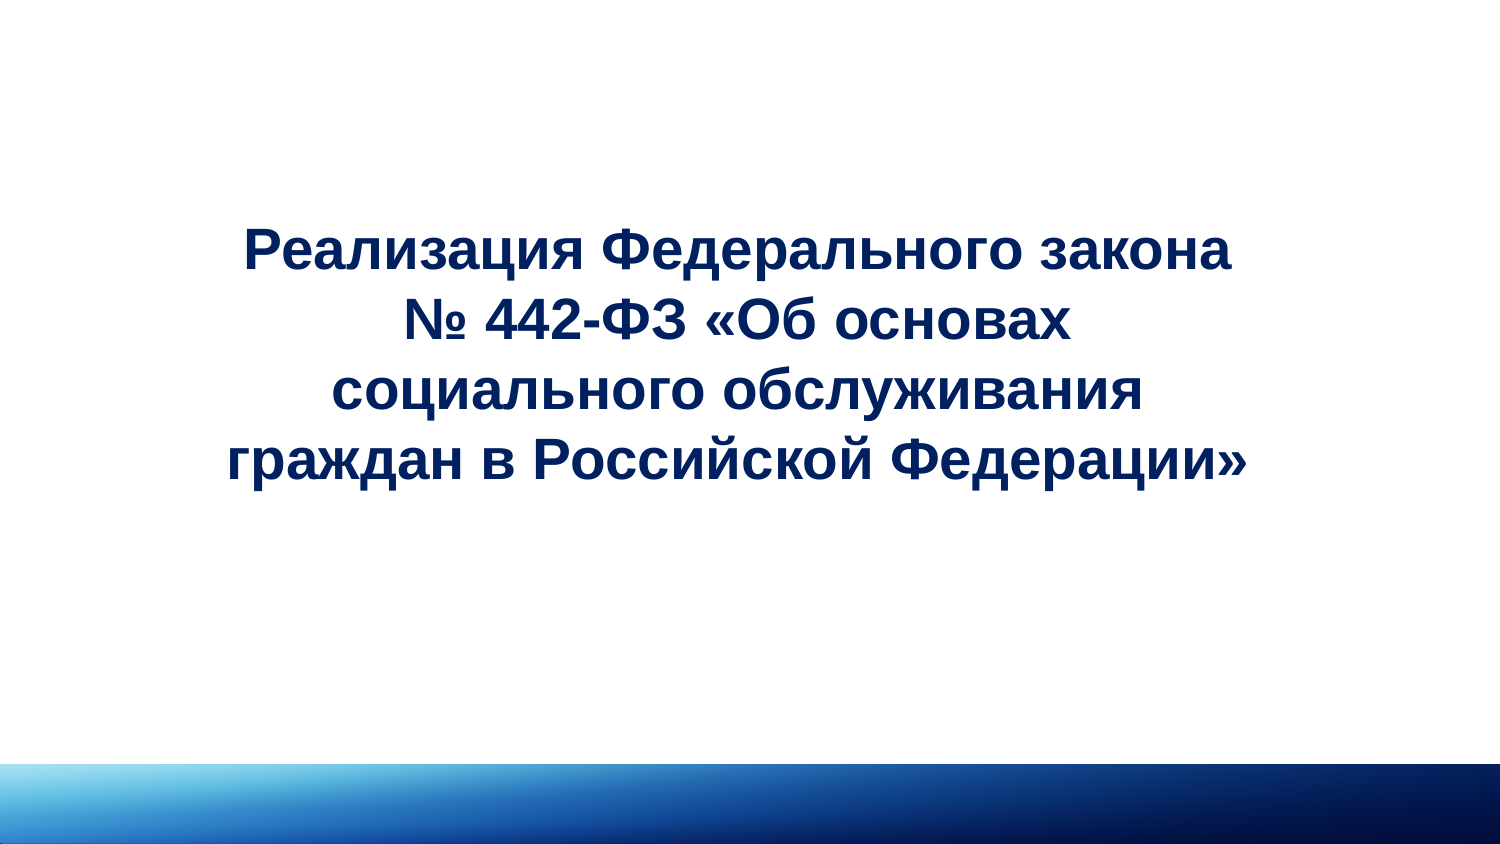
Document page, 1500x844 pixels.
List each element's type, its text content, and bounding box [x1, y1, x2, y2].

picture [0, 764, 1500, 844]
text_box Реализация Федерального закона № 442-ФЗ «Об основах социального обслуживания граждан в Российской Федерации» [222, 210, 1254, 491]
